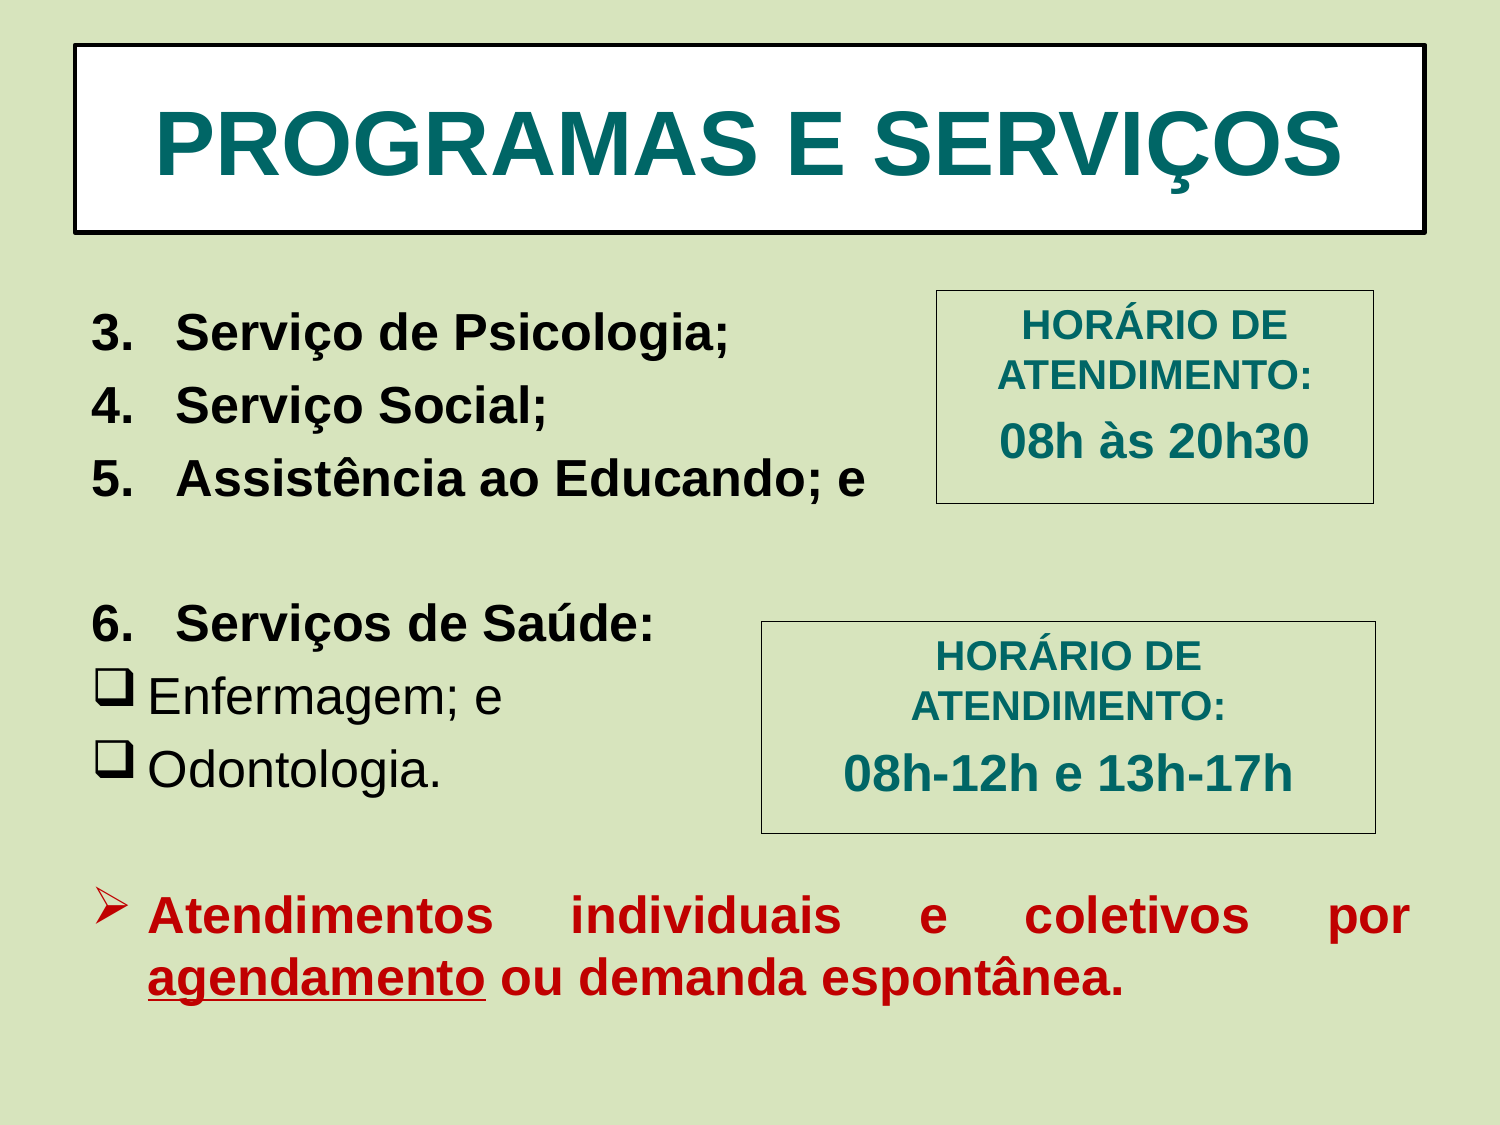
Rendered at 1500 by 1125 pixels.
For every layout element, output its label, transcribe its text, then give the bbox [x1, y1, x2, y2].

text_box HORÁRIO DE ATENDIMENTO: 08h-12h e 13h-17h [761, 621, 1376, 834]
text_box HORÁRIO DE ATENDIMENTO: 08h às 20h30 [936, 290, 1374, 504]
list Serviço de Psicologia; Serviço Social; Assistência ao Educando; e Serviços de Saúde: Enfermagem; e Odontologia. Atendimentos individuais e coletivos por agendamento ou demanda espontânea. [76, 255, 1427, 1063]
title PROGRAMAS E SERVIÇOS [75, 45, 1425, 233]
